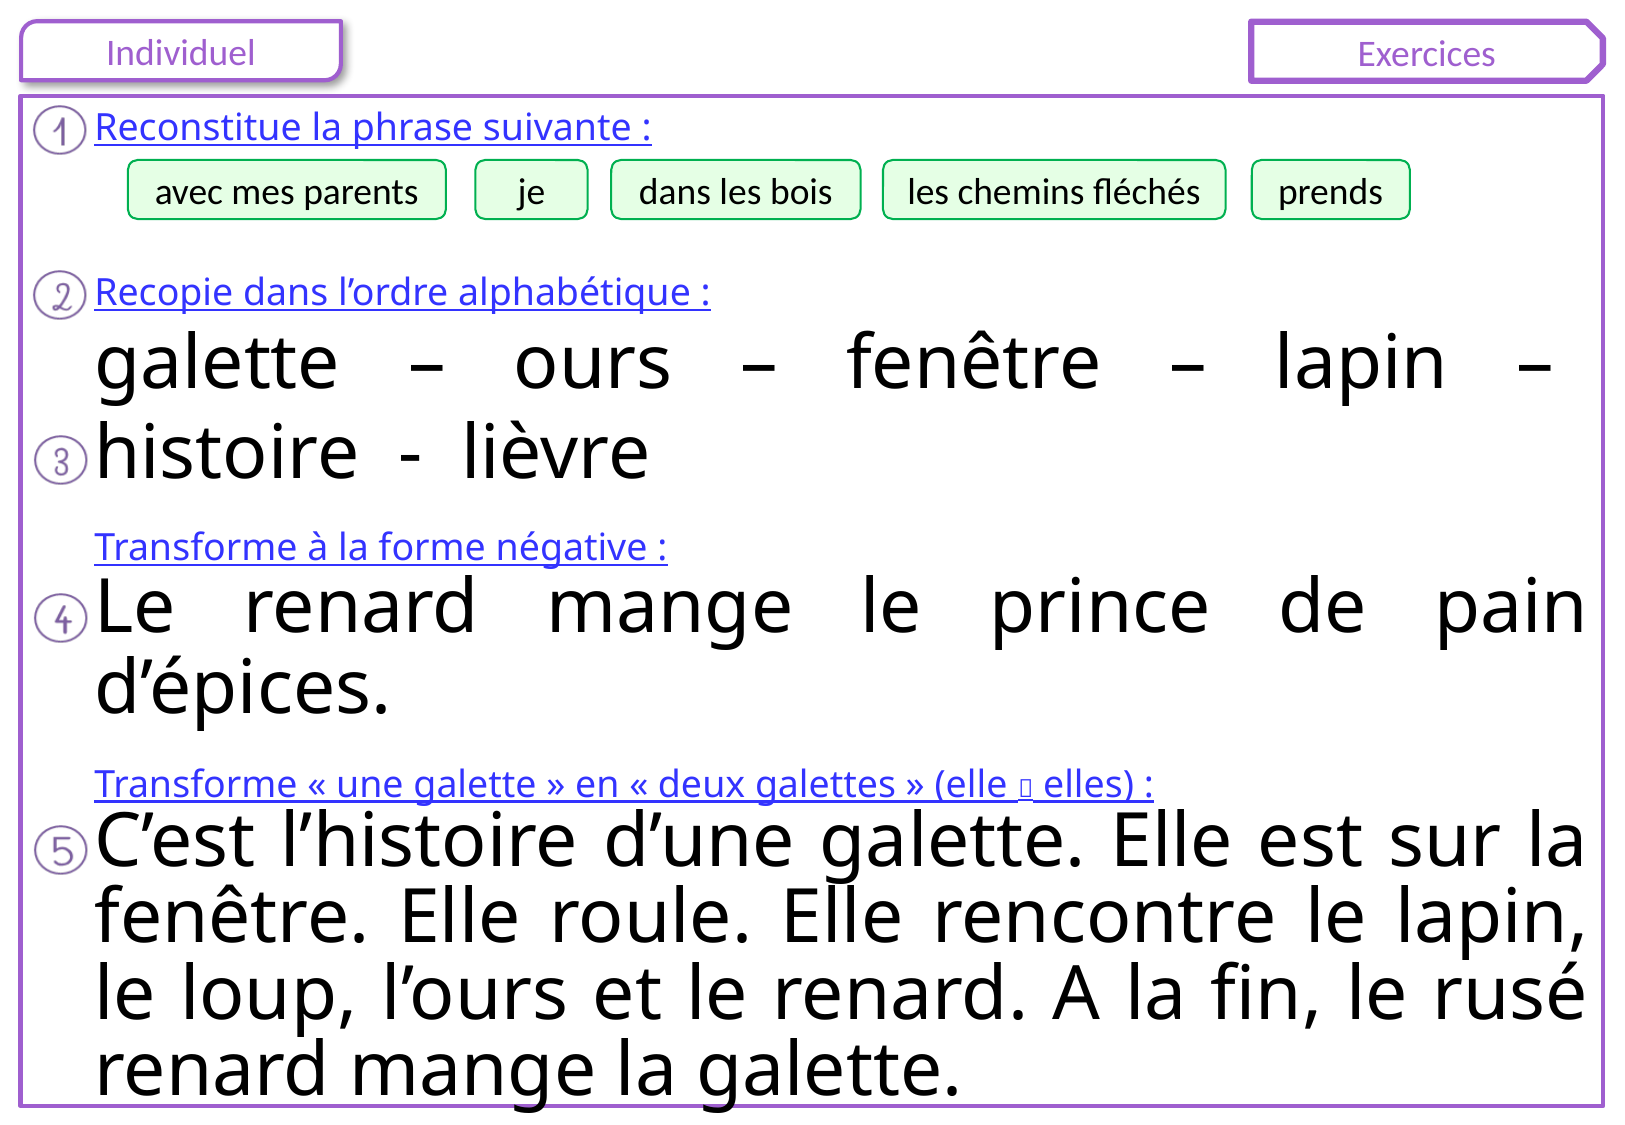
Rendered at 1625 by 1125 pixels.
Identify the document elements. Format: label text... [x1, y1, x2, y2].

text_box prends [1249, 157, 1412, 222]
text_box les chemins fléchés [880, 157, 1228, 222]
text_box dans les bois [609, 157, 863, 222]
picture [21, 260, 106, 358]
list Exercices [1251, 21, 1603, 81]
picture [22, 426, 107, 523]
text_box avec mes parents [125, 157, 449, 222]
picture [21, 96, 106, 193]
text_box je [473, 157, 590, 222]
picture [22, 816, 107, 913]
picture [22, 584, 107, 681]
list Reconstitue la phrase suivante : Recopie dans l’ordre alphabétique : galette – ours – fenêtre – lapin – histoire - lièvre Transforme à la forme négative : Le renard mange le prince de pain d’épices. Transforme « une galette » en « deux galettes » (elle  elles) : C’est l’histoire d’une galette. Elle est sur la fenêtre. Elle roule. Elle rencontre le lapin, le loup, l’ours et le renard. A la fin, le rusé renard mange la galette. Encadre le verbe en rouge. Souligne le sujet en bleu (qui fait l’action) : Sur la branche, un oiseau chante. Nous stoppons au feu. Le mardi soir, je regarde un film. [18, 94, 1605, 1108]
